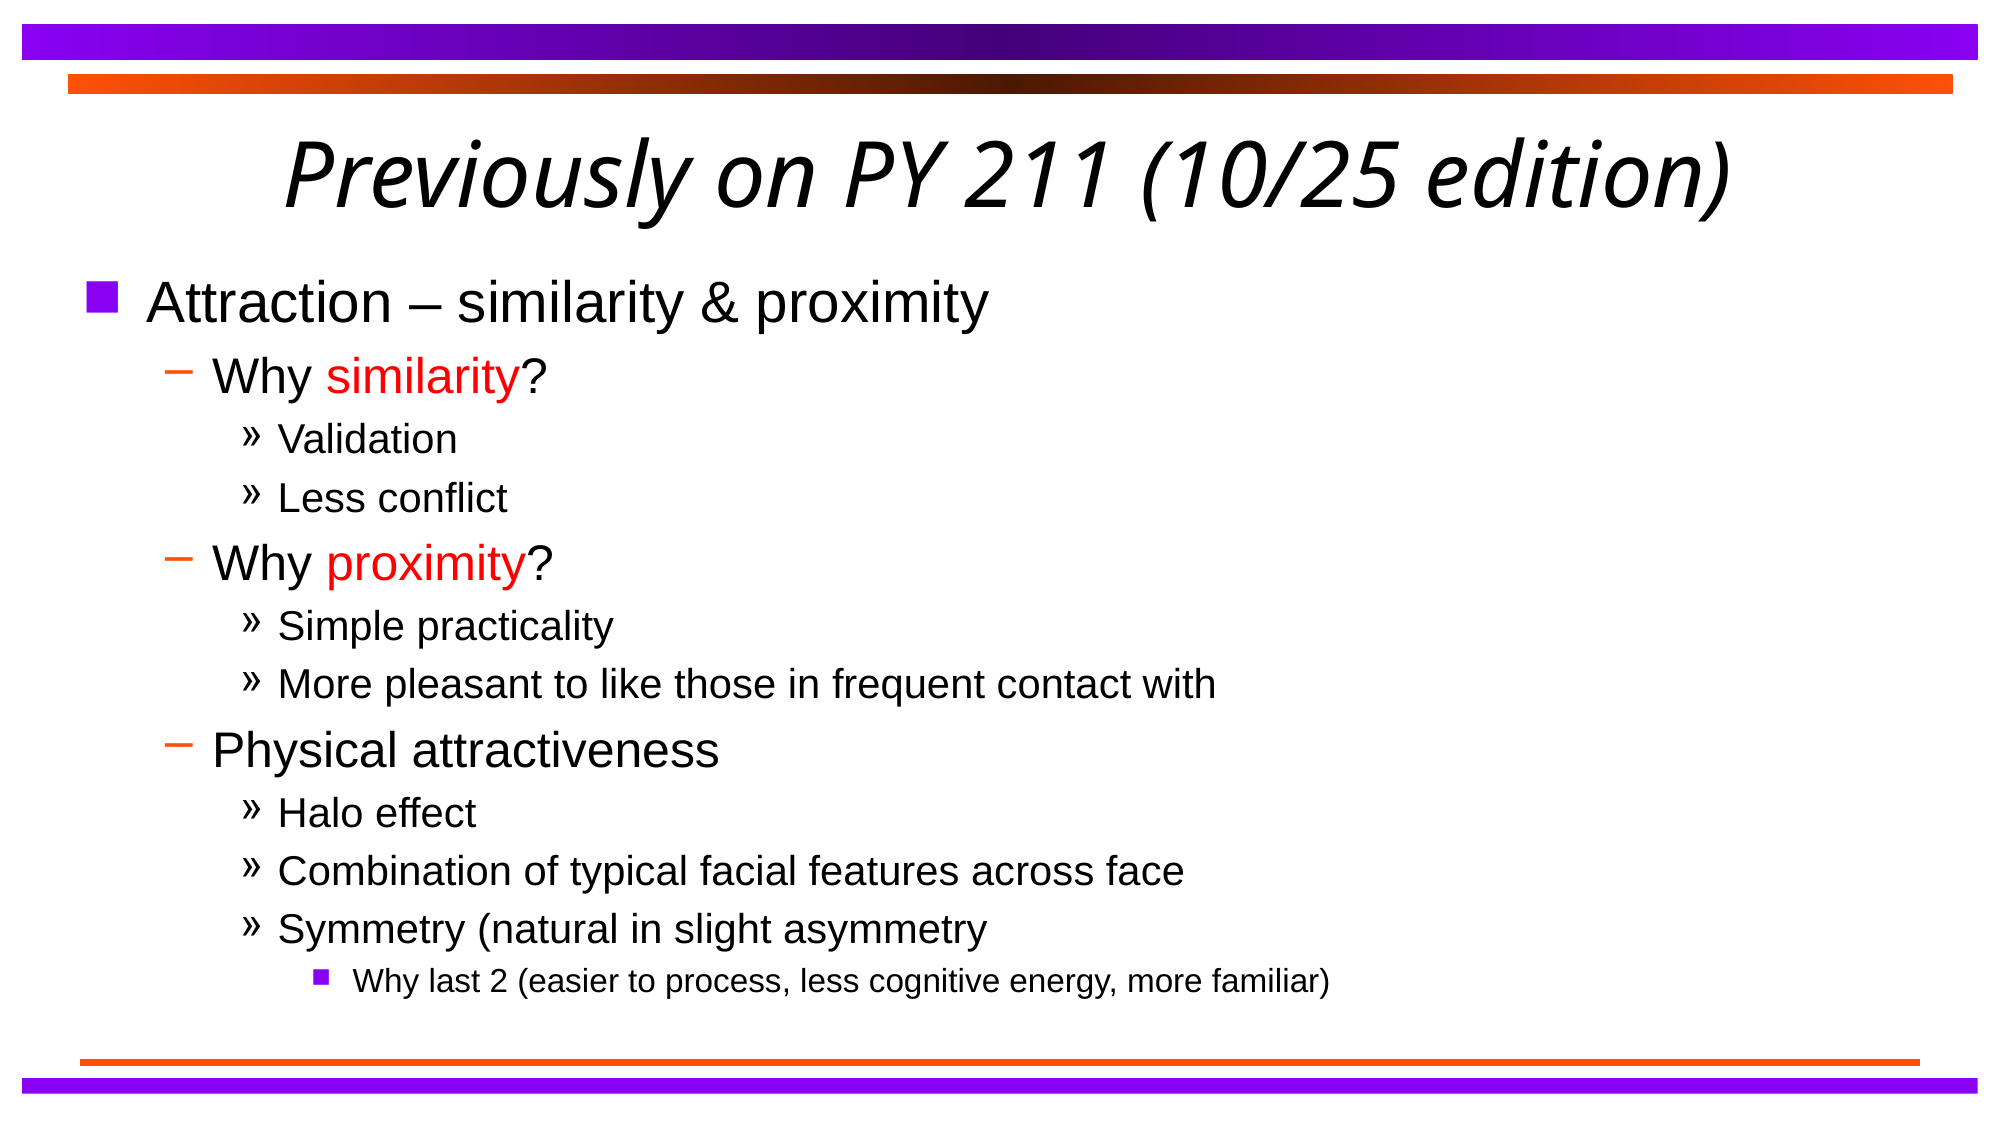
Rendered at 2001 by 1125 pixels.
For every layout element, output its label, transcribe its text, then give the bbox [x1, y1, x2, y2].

list Attraction – similarity & proximity Why similarity? Validation Less conflict Why proximity? Simple practicality More pleasant to like those in frequent contact with Physical attractiveness Halo effect Combination of typical facial features across face Symmetry (natural in slight asymmetry Why last 2 (easier to process, less cognitive energy, more familiar) [75, 256, 1531, 1025]
title Previously on PY 211 (10/25 edition) [233, 99, 1784, 242]
